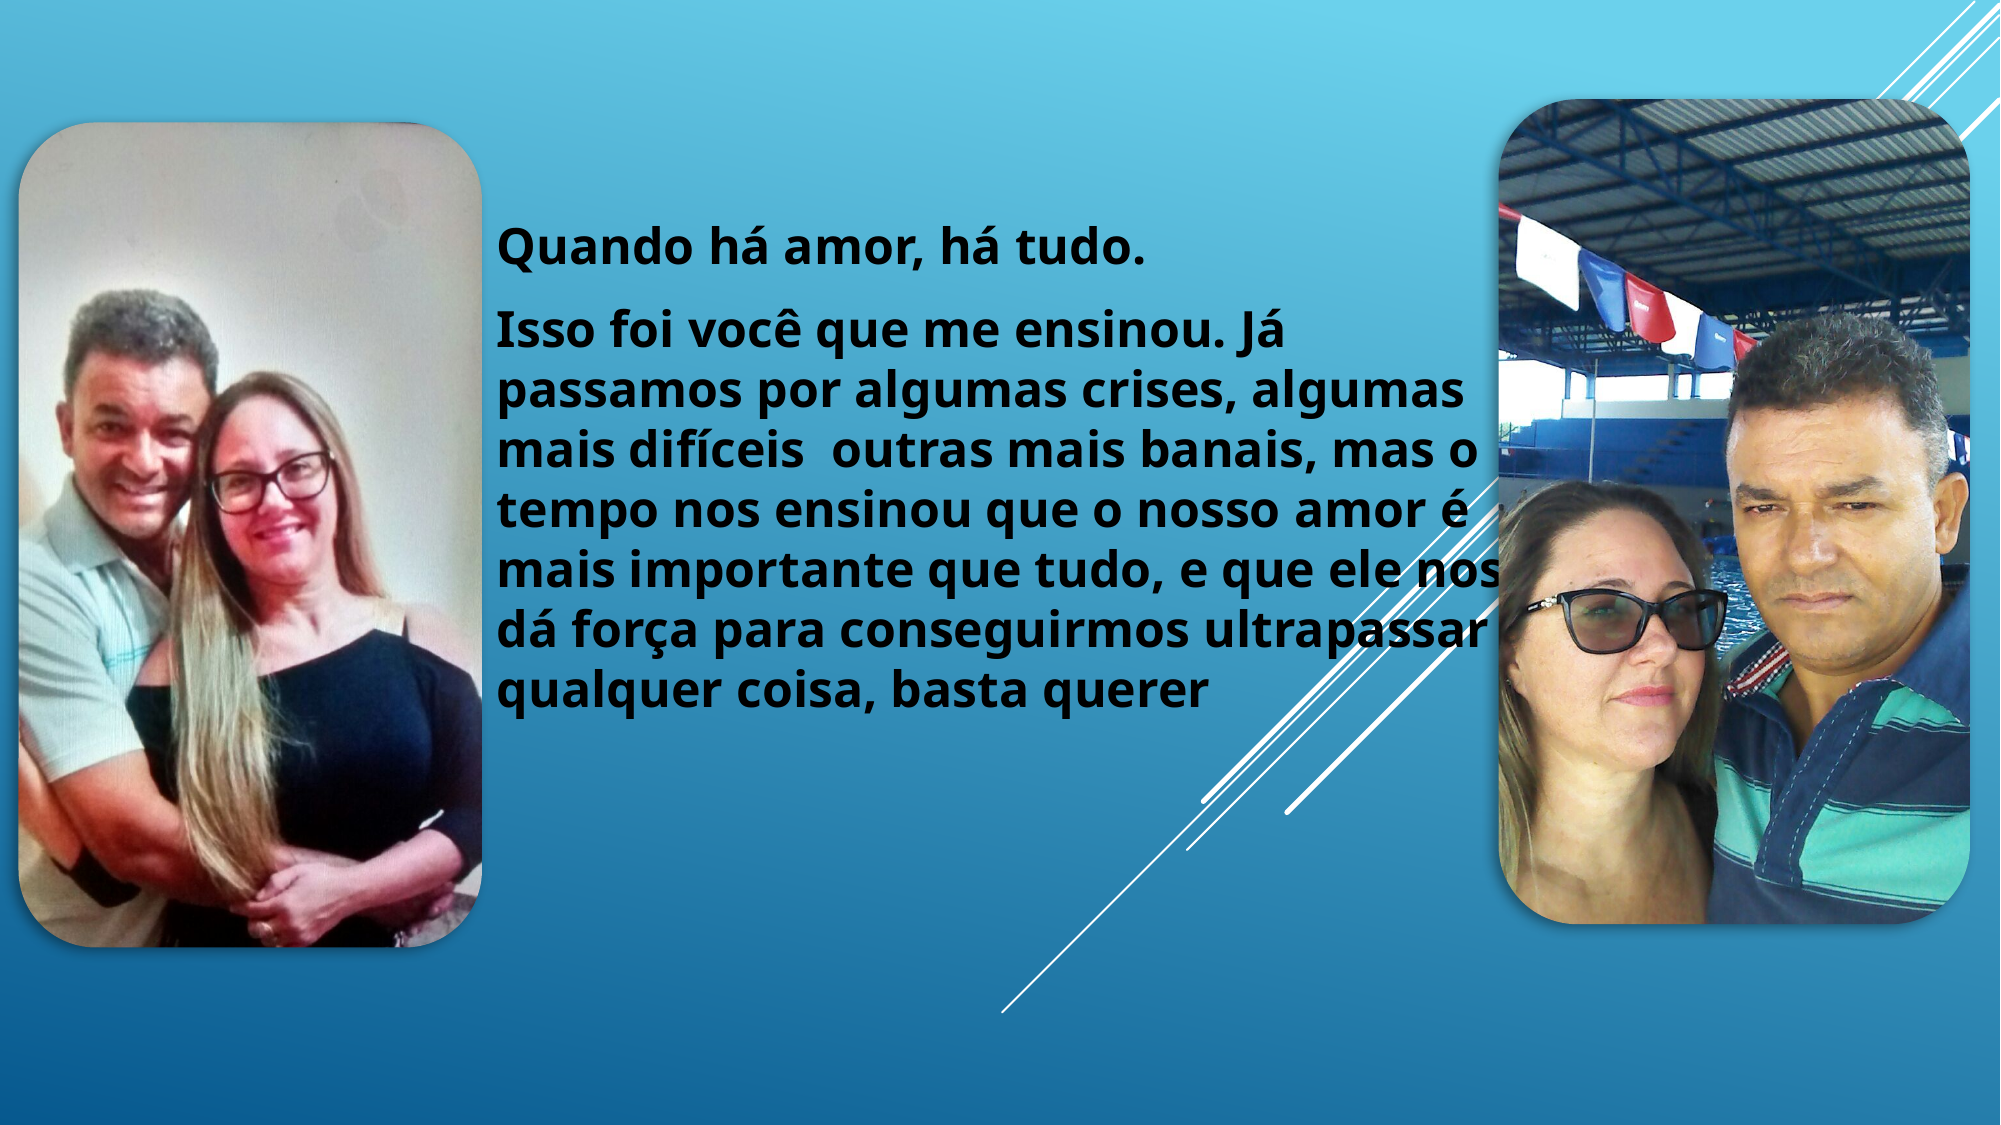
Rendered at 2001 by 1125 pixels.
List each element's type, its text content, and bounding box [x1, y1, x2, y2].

picture [18, 122, 483, 948]
picture [1498, 98, 1971, 925]
subtitle Quando há amor, há tudo. Isso foi você que me ensinou. Já passamos por algumas crises, algumas mais difíceis outras mais banais, mas o tempo nos ensinou que o nosso amor é mais importante que tudo, e que ele nos dá força para conseguirmos ultrapassar qualquer coisa, basta querer [485, 207, 1484, 527]
